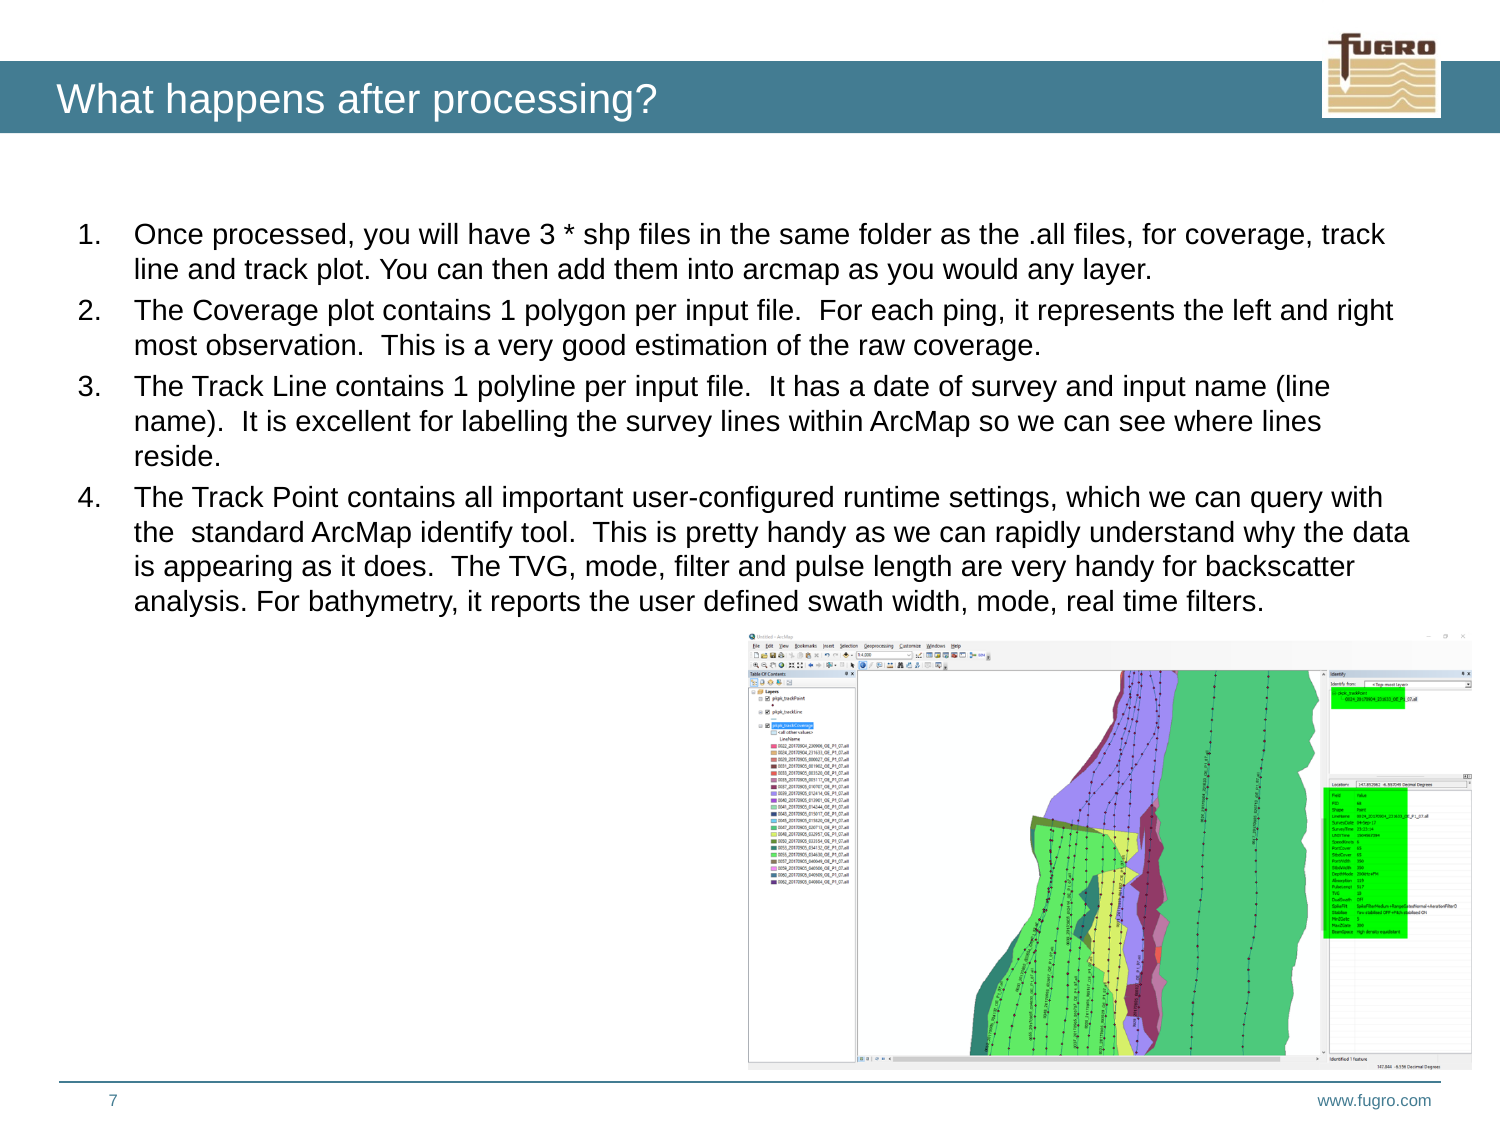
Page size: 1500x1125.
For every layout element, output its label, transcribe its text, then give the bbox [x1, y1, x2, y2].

picture [748, 632, 1472, 1070]
list Once processed, you will have 3 * shp files in the same folder as the .all files, for coverage, track line and track plot. You can then add them into arcmap as you would any layer. The Coverage plot contains 1 polygon per input file. For each ping, it represents the left and right most observation. This is a very good estimation of the raw coverage. The Track Line contains 1 polyline per input file. It has a date of survey and input name (line name). It is excellent for labelling the survey lines within ArcMap so we can see where lines reside. The Track Point contains all important user-configured runtime settings, which we can query with the standard ArcMap identify tool. This is pretty handy as we can rapidly understand why the data is appearing as it does. The TVG, mode, filter and pulse length are very handy for backscatter analysis. For bathymetry, it reports the user defined swath width, mode, real time filters. [62, 208, 1436, 1047]
title What happens after processing? [41, 3, 1265, 191]
picture [1322, 0, 1441, 118]
